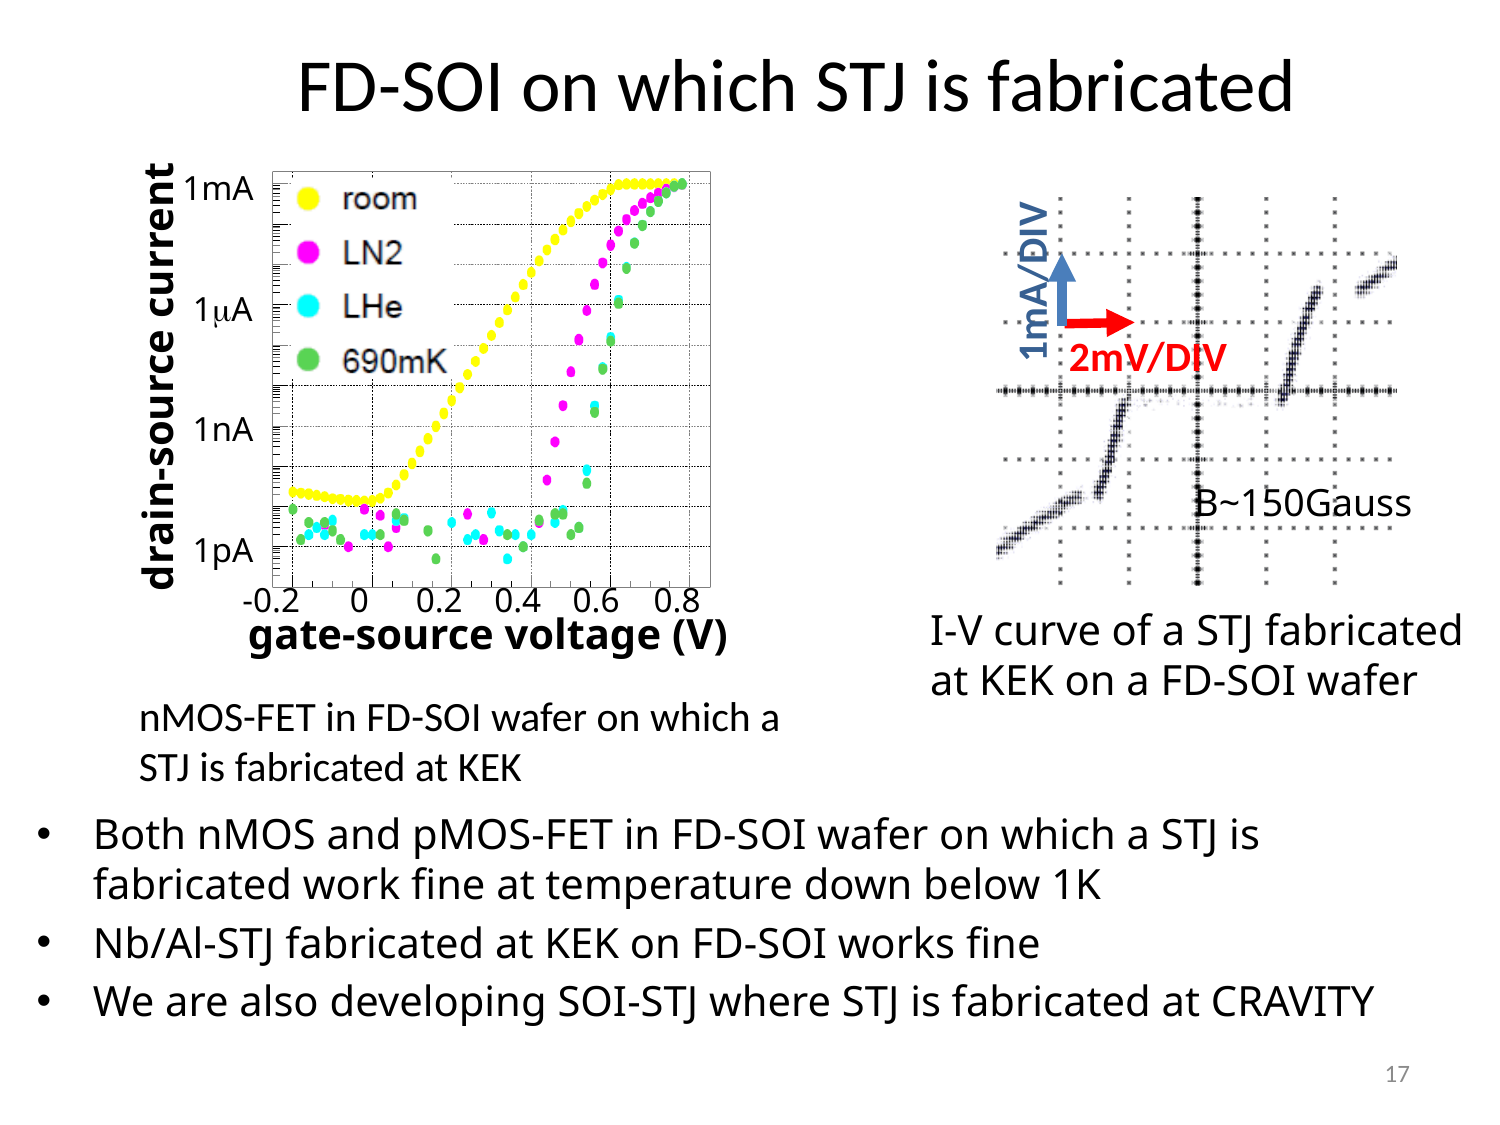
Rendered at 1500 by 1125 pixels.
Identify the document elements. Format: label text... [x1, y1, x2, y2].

slide_number 17 [1074, 1049, 1425, 1103]
title FD-SOI on which STJ is fabricated [122, 23, 1472, 140]
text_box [995, 178, 1440, 586]
text_box Both nMOS and pMOS-FET in FD-SOI wafer on which a STJ is fabricated work fine at temperature down below 1K Nb/Al-STJ fabricated at KEK on FD-SOI works fine We are also developing SOI-STJ where STJ is fabricated at CRAVITY [21, 800, 1440, 1049]
text_box I-V curve of a STJ fabricated at KEK on a FD-SOI wafer [915, 596, 1500, 712]
text_box nMOS-FET in FD-SOI wafer on which a STJ is fabricated at KEK [123, 682, 857, 798]
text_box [123, 159, 723, 666]
